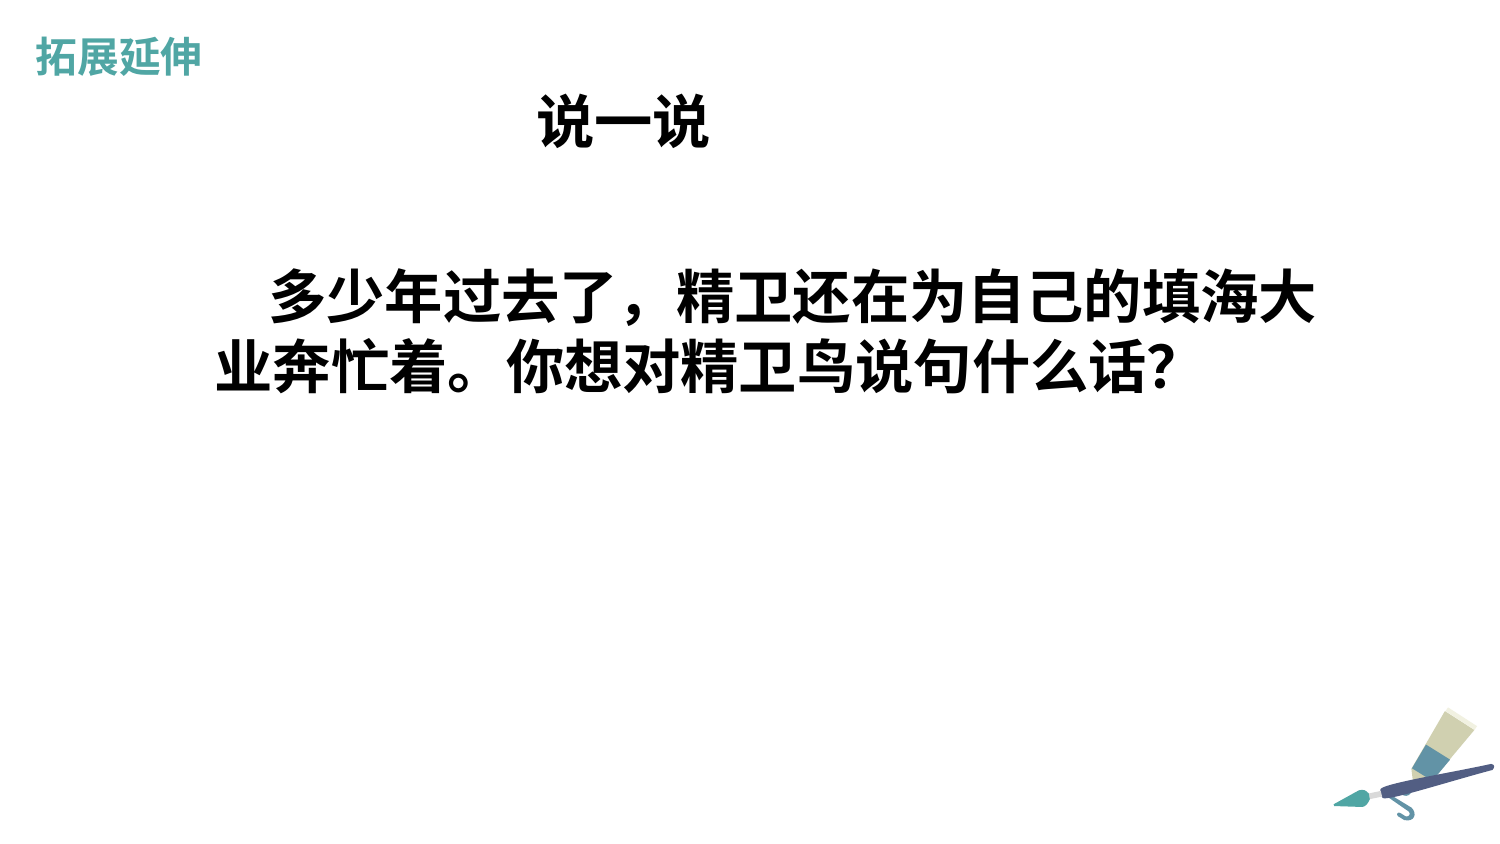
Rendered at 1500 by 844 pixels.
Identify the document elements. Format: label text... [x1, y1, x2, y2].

text_box 多少年过去了，精卫还在为自己的填海大业奔忙着。你想对精卫鸟说句什么话？ [200, 253, 1350, 408]
text_box 说一说 [521, 77, 739, 163]
text_box 拓展延伸 [24, 25, 261, 87]
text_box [1358, 708, 1481, 844]
